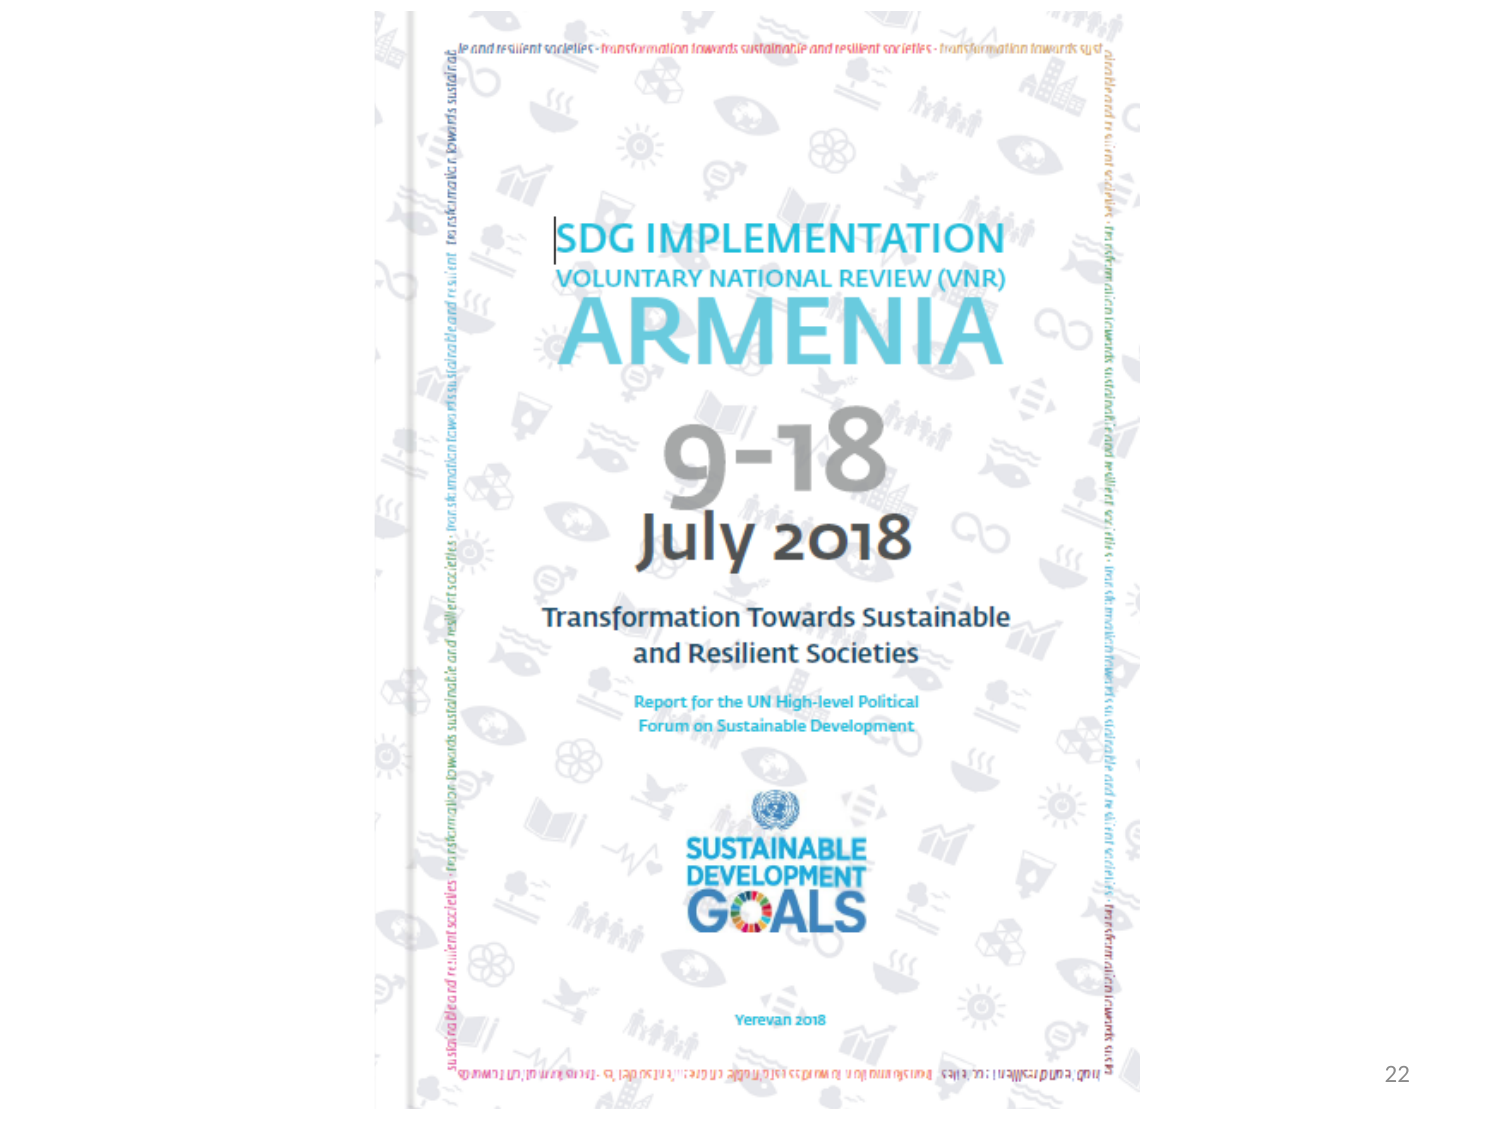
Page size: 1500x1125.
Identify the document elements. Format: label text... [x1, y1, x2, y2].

picture [374, 11, 1141, 1110]
slide_number 22 [1145, 1042, 1425, 1103]
